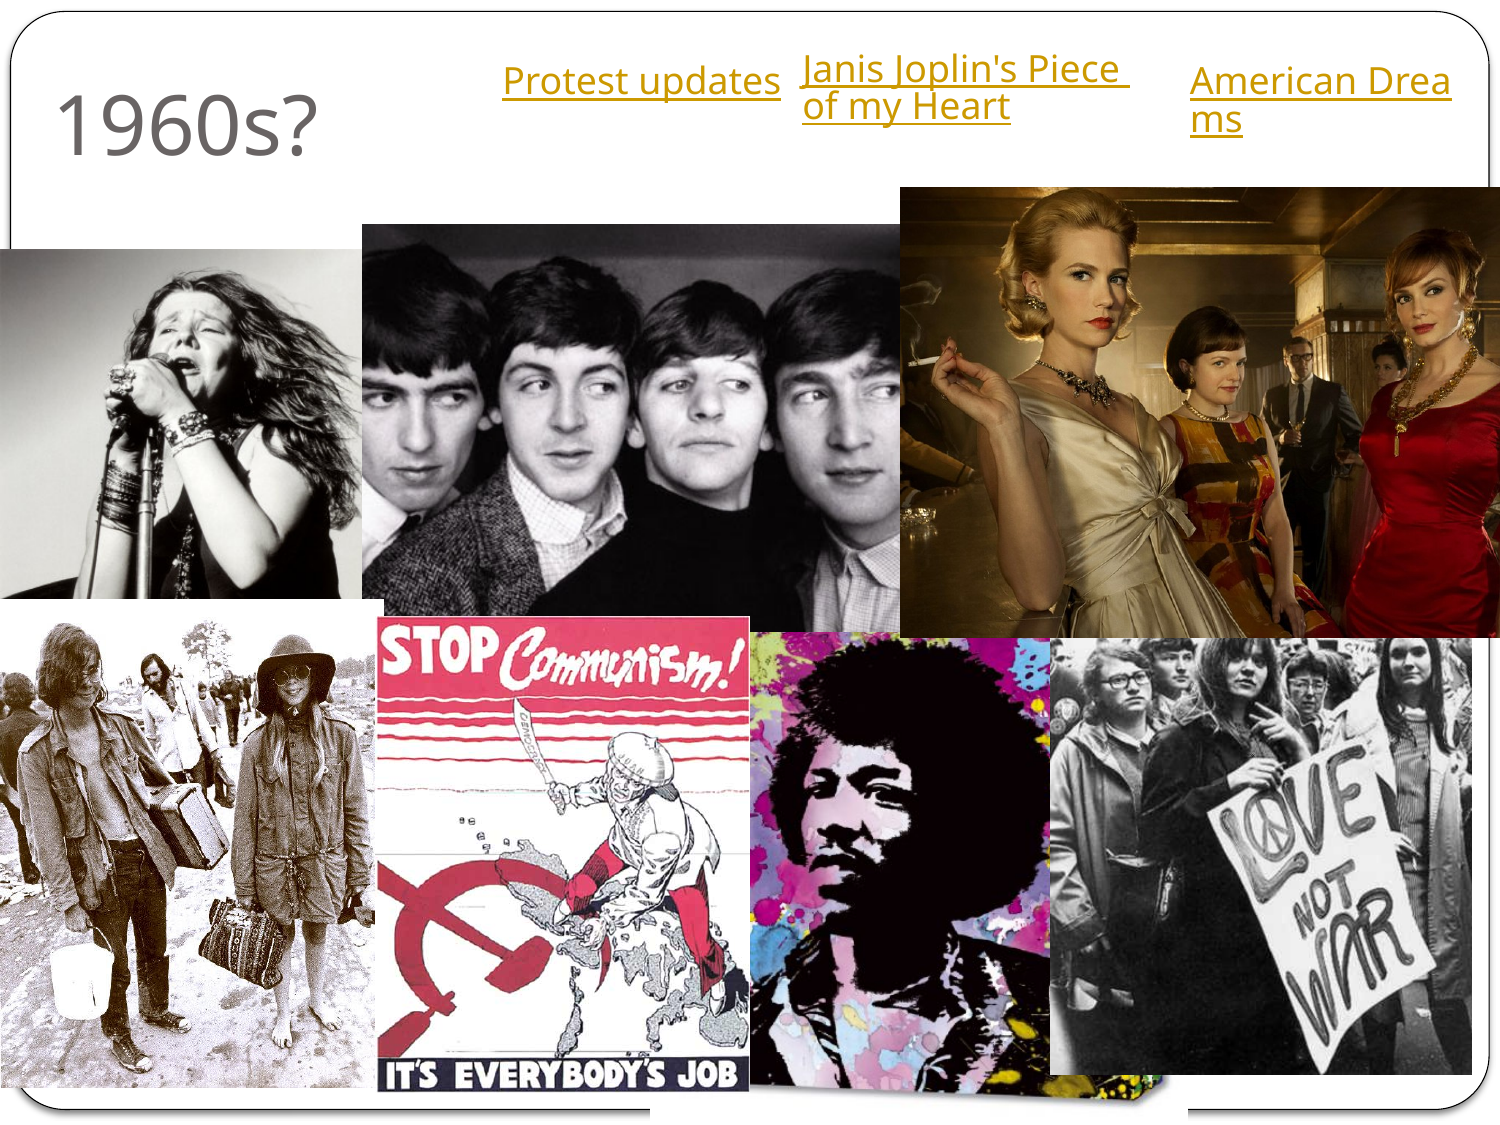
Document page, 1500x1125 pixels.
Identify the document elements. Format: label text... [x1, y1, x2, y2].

title 1960s? [37, 0, 1425, 188]
text_box American Dreams [1175, 49, 1500, 116]
text_box Janis Joplin's Piece of my Heart [787, 37, 1150, 104]
text_box Protest updates [487, 49, 800, 116]
picture [0, 187, 1500, 1125]
